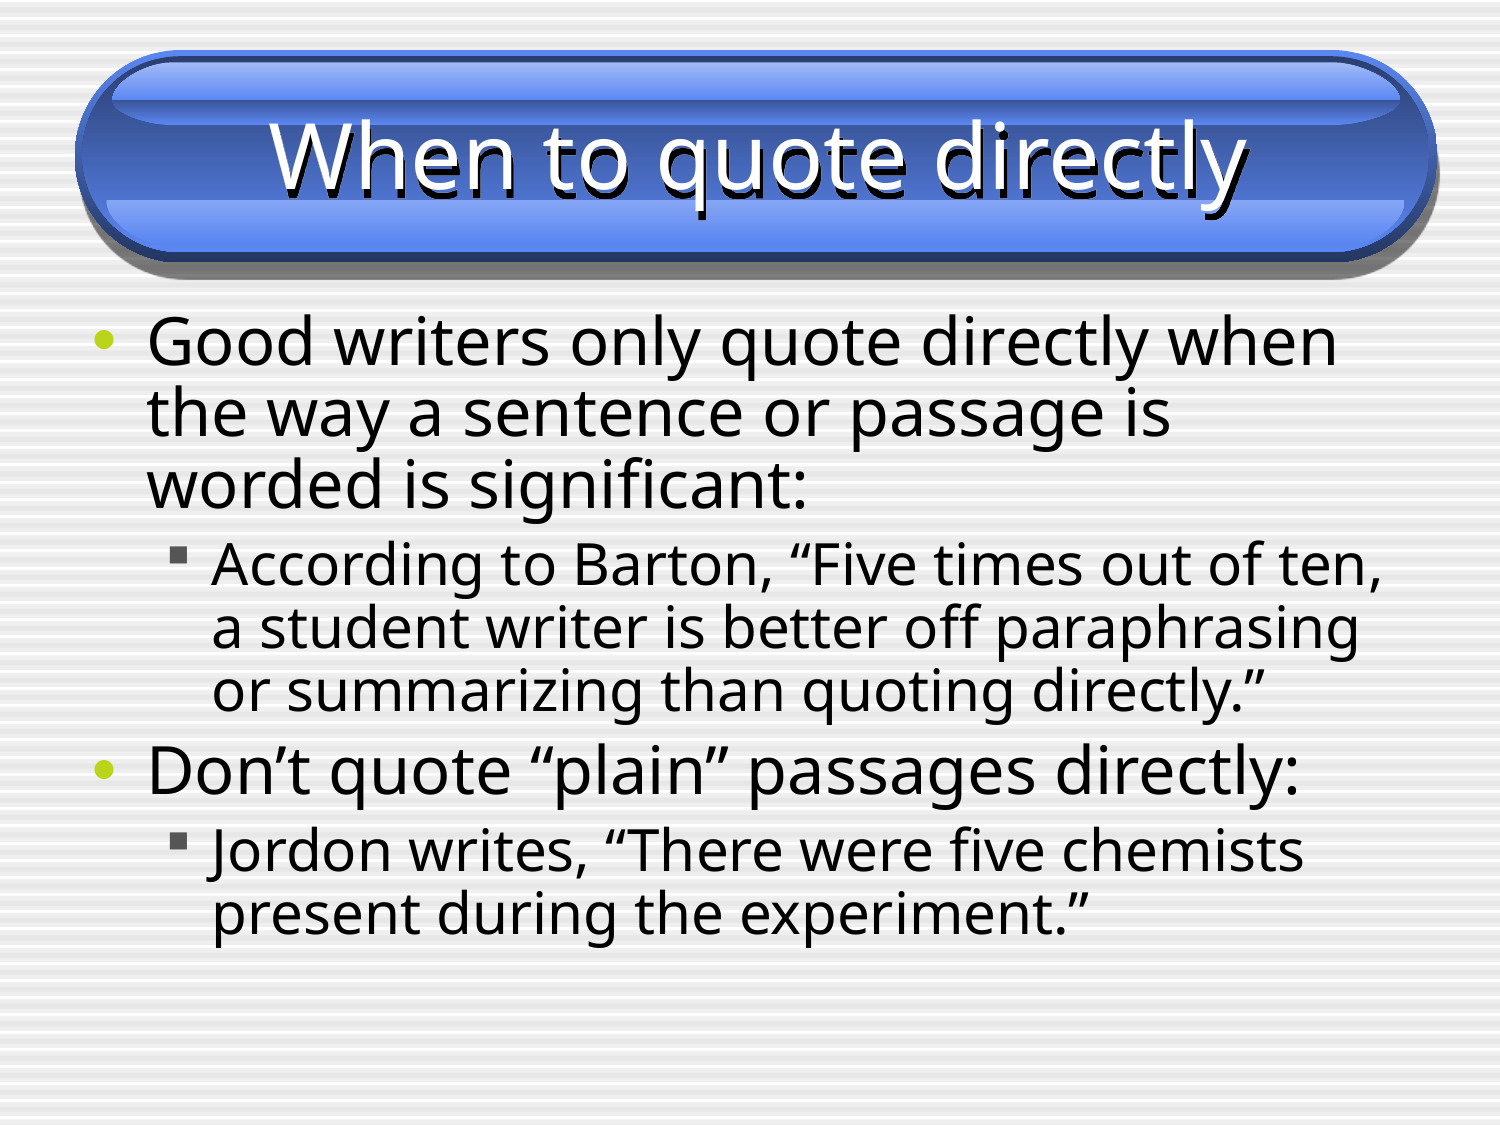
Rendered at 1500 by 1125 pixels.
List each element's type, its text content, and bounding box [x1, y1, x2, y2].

picture [0, 0, 1500, 1125]
title When to quote directly [129, 79, 1388, 226]
list Good writers only quote directly when the way a sentence or passage is worded is significant: According to Barton, “Five times out of ten, a student writer is better off paraphrasing or summarizing than quoting directly.” Don’t quote “plain” passages directly: Jordon writes, “There were five chemists present during the experiment.” [74, 299, 1426, 1013]
